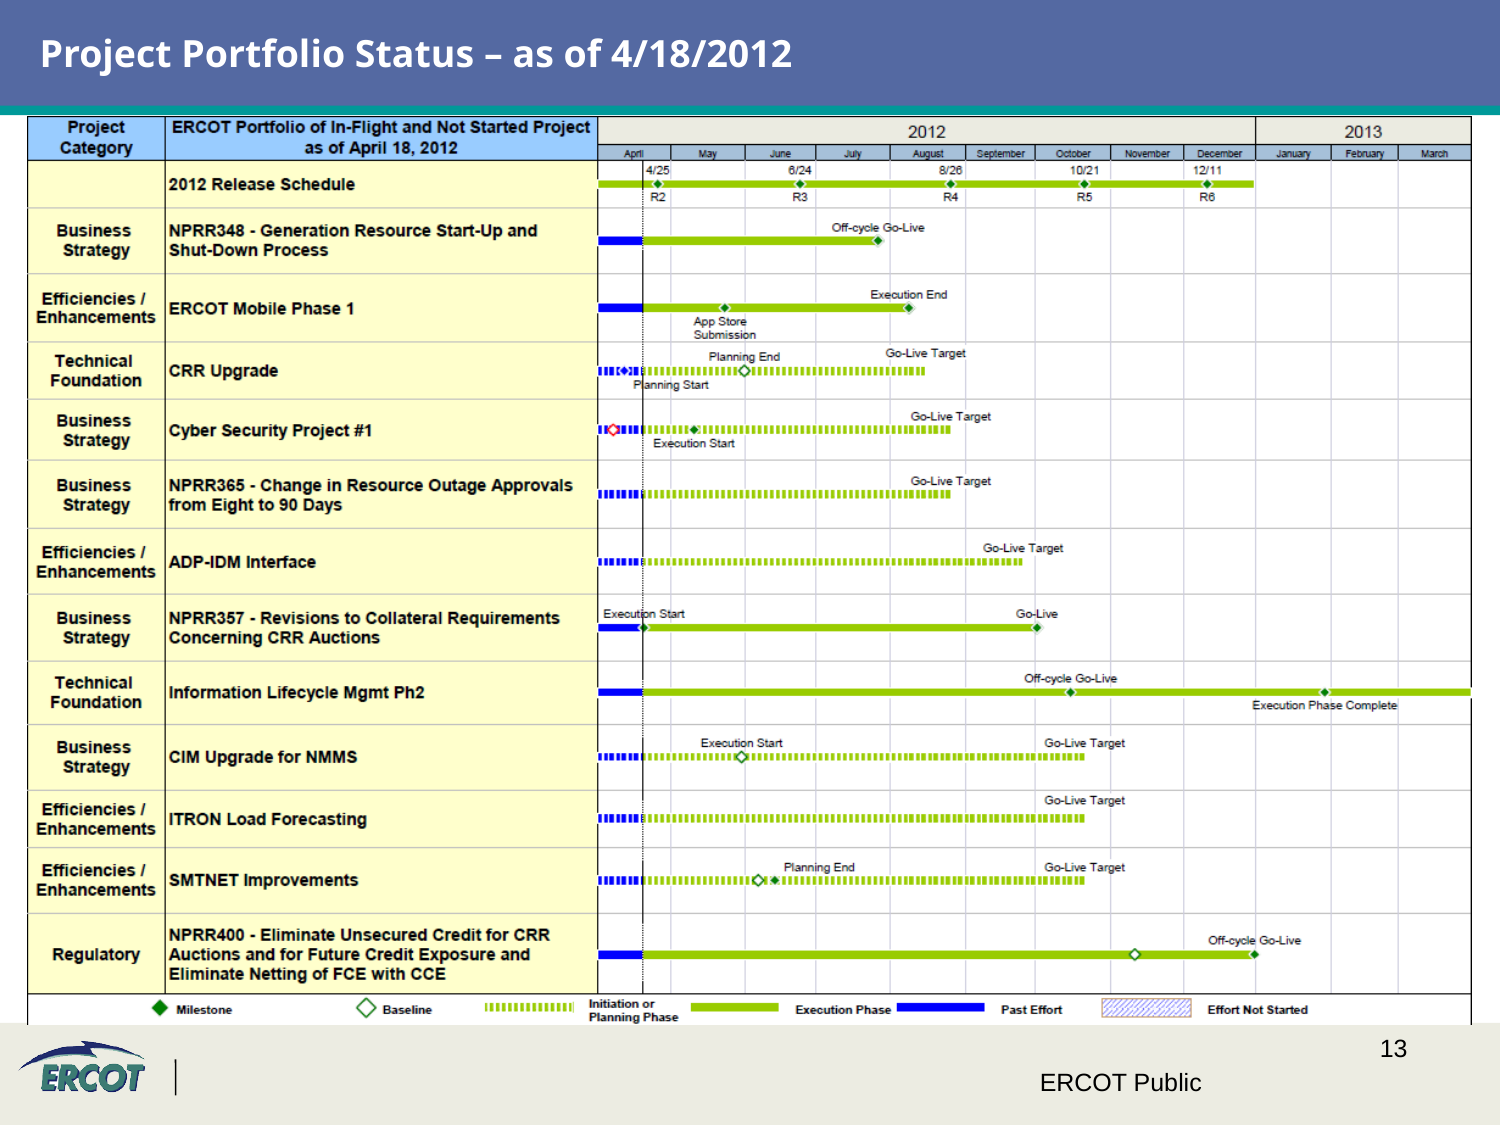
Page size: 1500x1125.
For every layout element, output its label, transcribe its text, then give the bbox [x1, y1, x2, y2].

text_box [24, 22, 1450, 85]
picture [27, 116, 1473, 1026]
footer ERCOT Public [1025, 1059, 1438, 1125]
text_box Project Portfolio Status – as of 4/18/2012 [24, 30, 1163, 106]
picture [10, 1031, 151, 1111]
